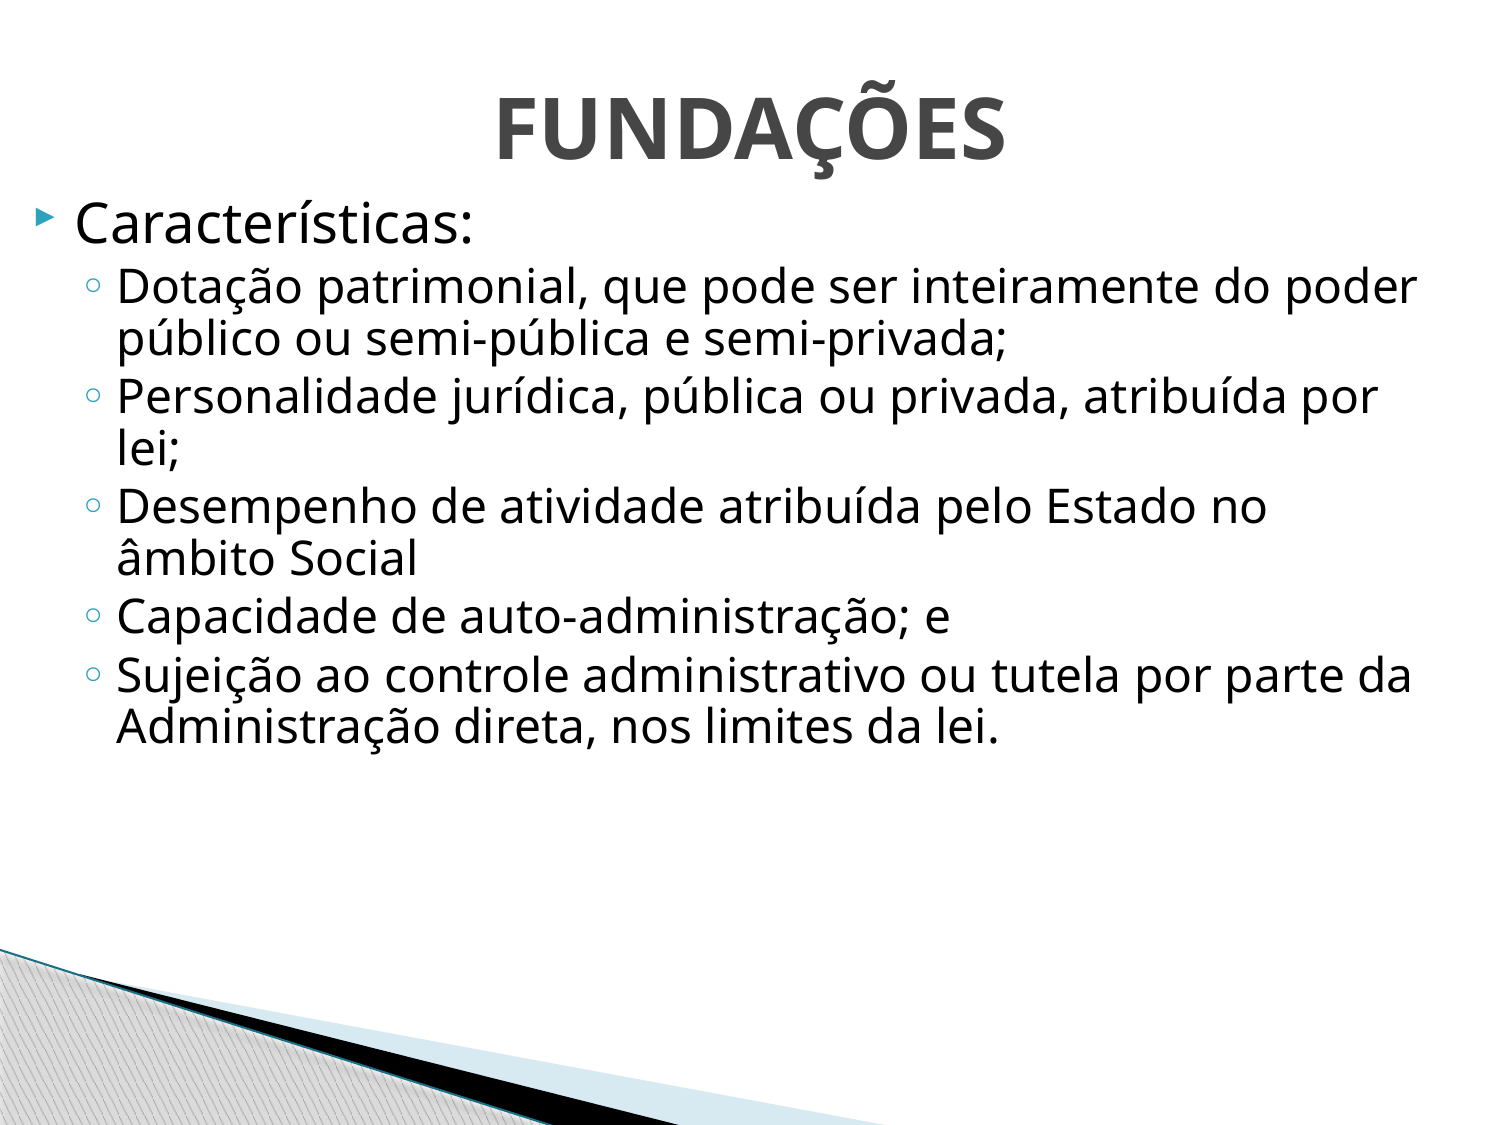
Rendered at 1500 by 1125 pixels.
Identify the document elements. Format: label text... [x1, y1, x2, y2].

list Características: Dotação patrimonial, que pode ser inteiramente do poder público ou semi-pública e semi-privada; Personalidade jurídica, pública ou privada, atribuída por lei; Desempenho de atividade atribuída pelo Estado no âmbito Social Capacidade de auto-administração; e Sujeição ao controle administrativo ou tutela por parte da Administração direta, nos limites da lei. [0, 187, 1450, 1055]
title FUNDAÇÕES [0, 62, 1500, 188]
